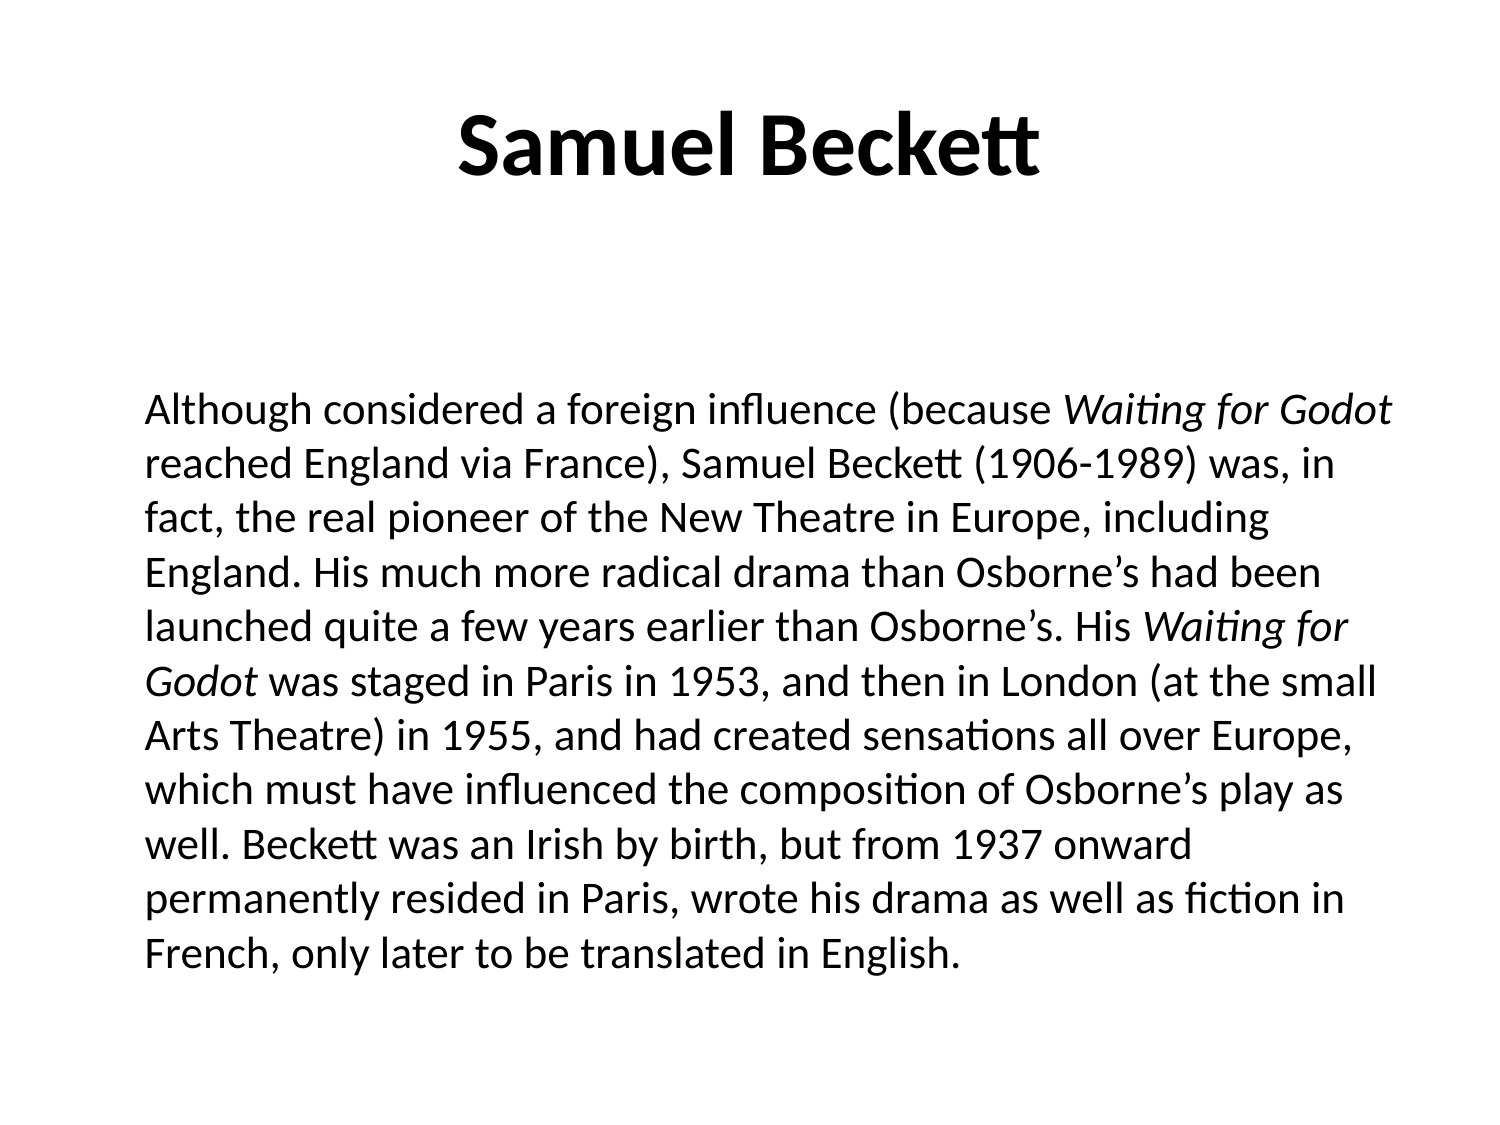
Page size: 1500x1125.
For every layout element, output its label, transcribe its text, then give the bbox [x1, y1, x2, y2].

list Although considered a foreign influence (because Waiting for Godot reached England via France), Samuel Beckett (1906-1989) was, in fact, the real pioneer of the New Theatre in Europe, including England. His much more radical drama than Osborne’s had been launched quite a few years earlier than Osborne’s. His Waiting for Godot was staged in Paris in 1953, and then in London (at the small Arts Theatre) in 1955, and had created sensations all over Europe, which must have influenced the composition of Osborne’s play as well. Beckett was an Irish by birth, but from 1937 onward permanently resided in Paris, wrote his drama as well as fiction in French, only later to be translated in English. [75, 262, 1425, 1005]
title Samuel Beckett [75, 45, 1425, 233]
